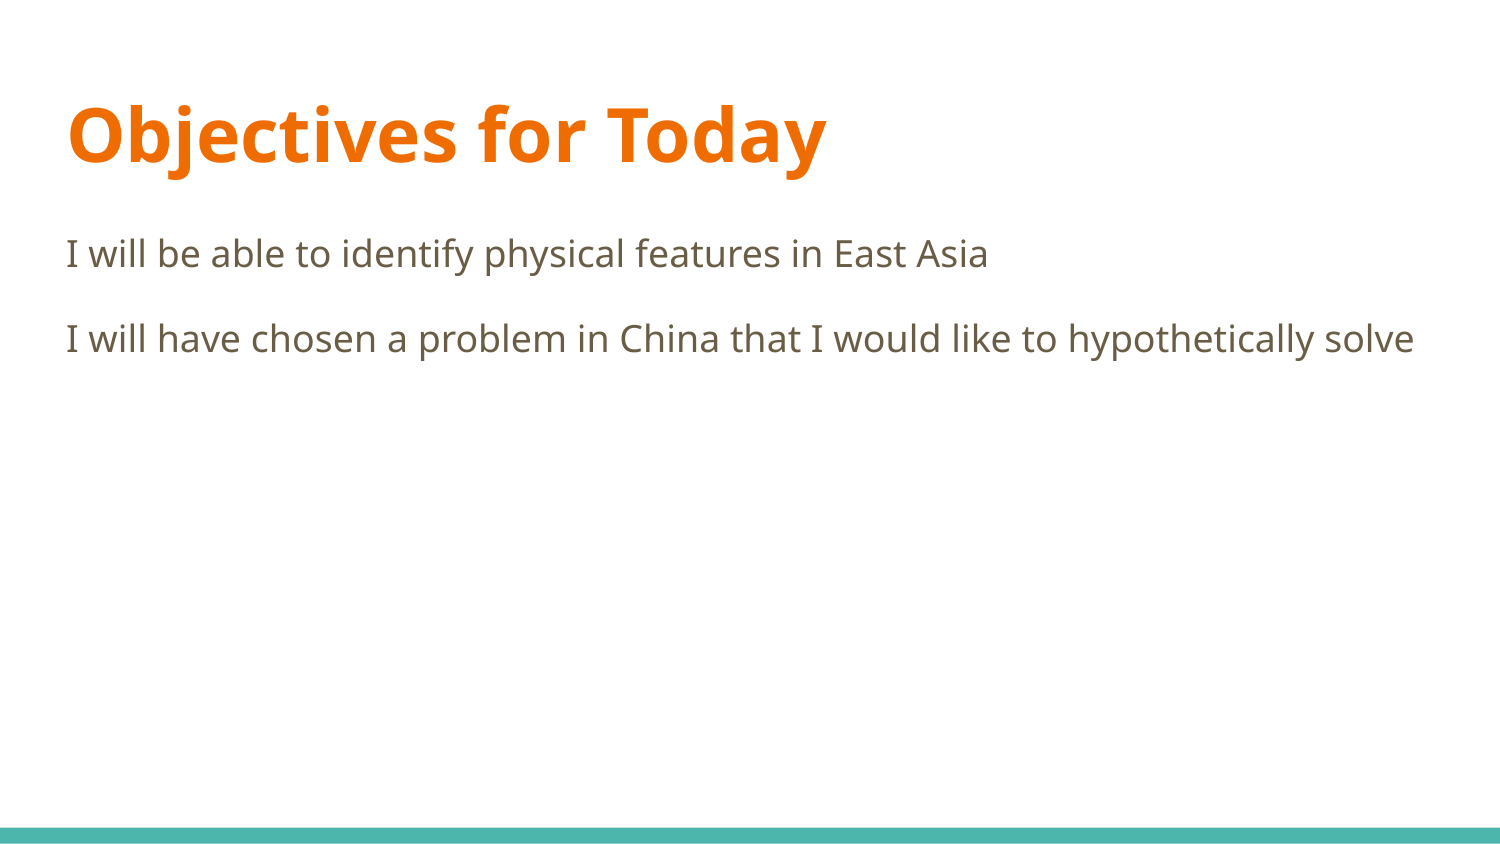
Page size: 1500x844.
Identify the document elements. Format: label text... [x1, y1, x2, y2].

list I will be able to identify physical features in East Asia I will have chosen a problem in China that I would like to hypothetically solve [51, 207, 1449, 750]
title Objectives for Today [51, 72, 1449, 189]
